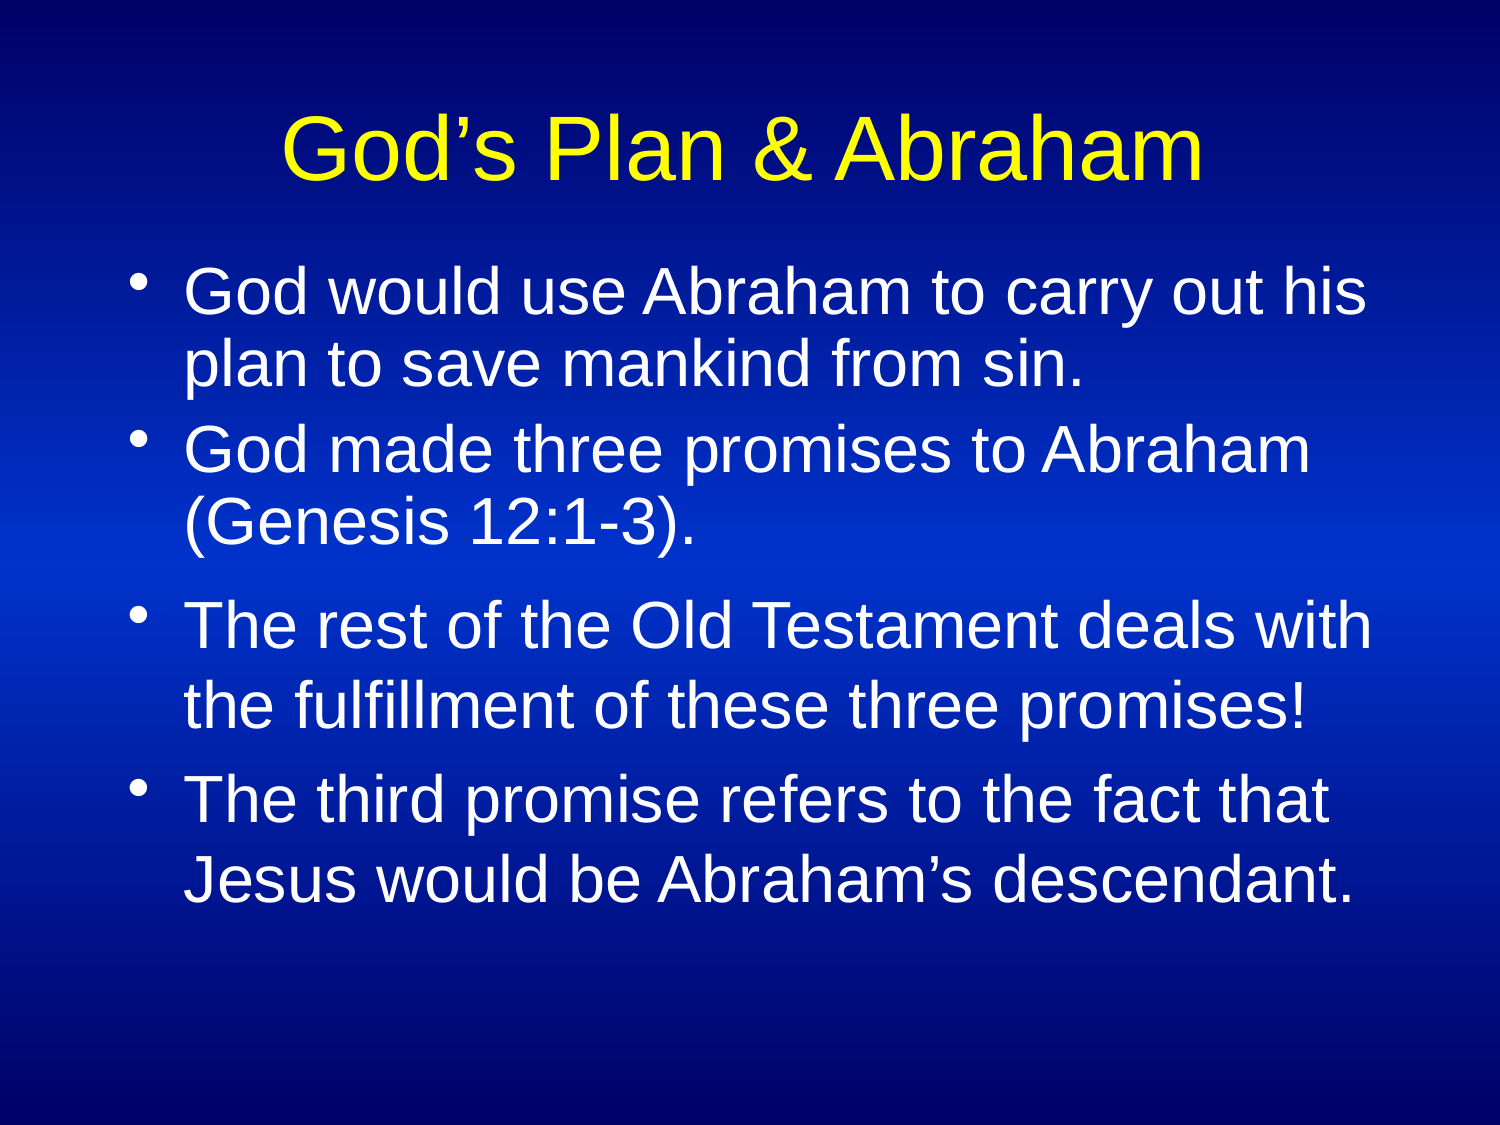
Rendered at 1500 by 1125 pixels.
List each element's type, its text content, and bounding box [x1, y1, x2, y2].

text_box The rest of the Old Testament deals with the fulfillment of these three promises! The third promise refers to the fact that Jesus would be Abraham’s descendant. [112, 574, 1450, 963]
list God would use Abraham to carry out his plan to save mankind from sin. God made three promises to Abraham (Genesis 12:1-3). [112, 249, 1438, 574]
title God’s Plan & Abraham [50, 50, 1438, 238]
